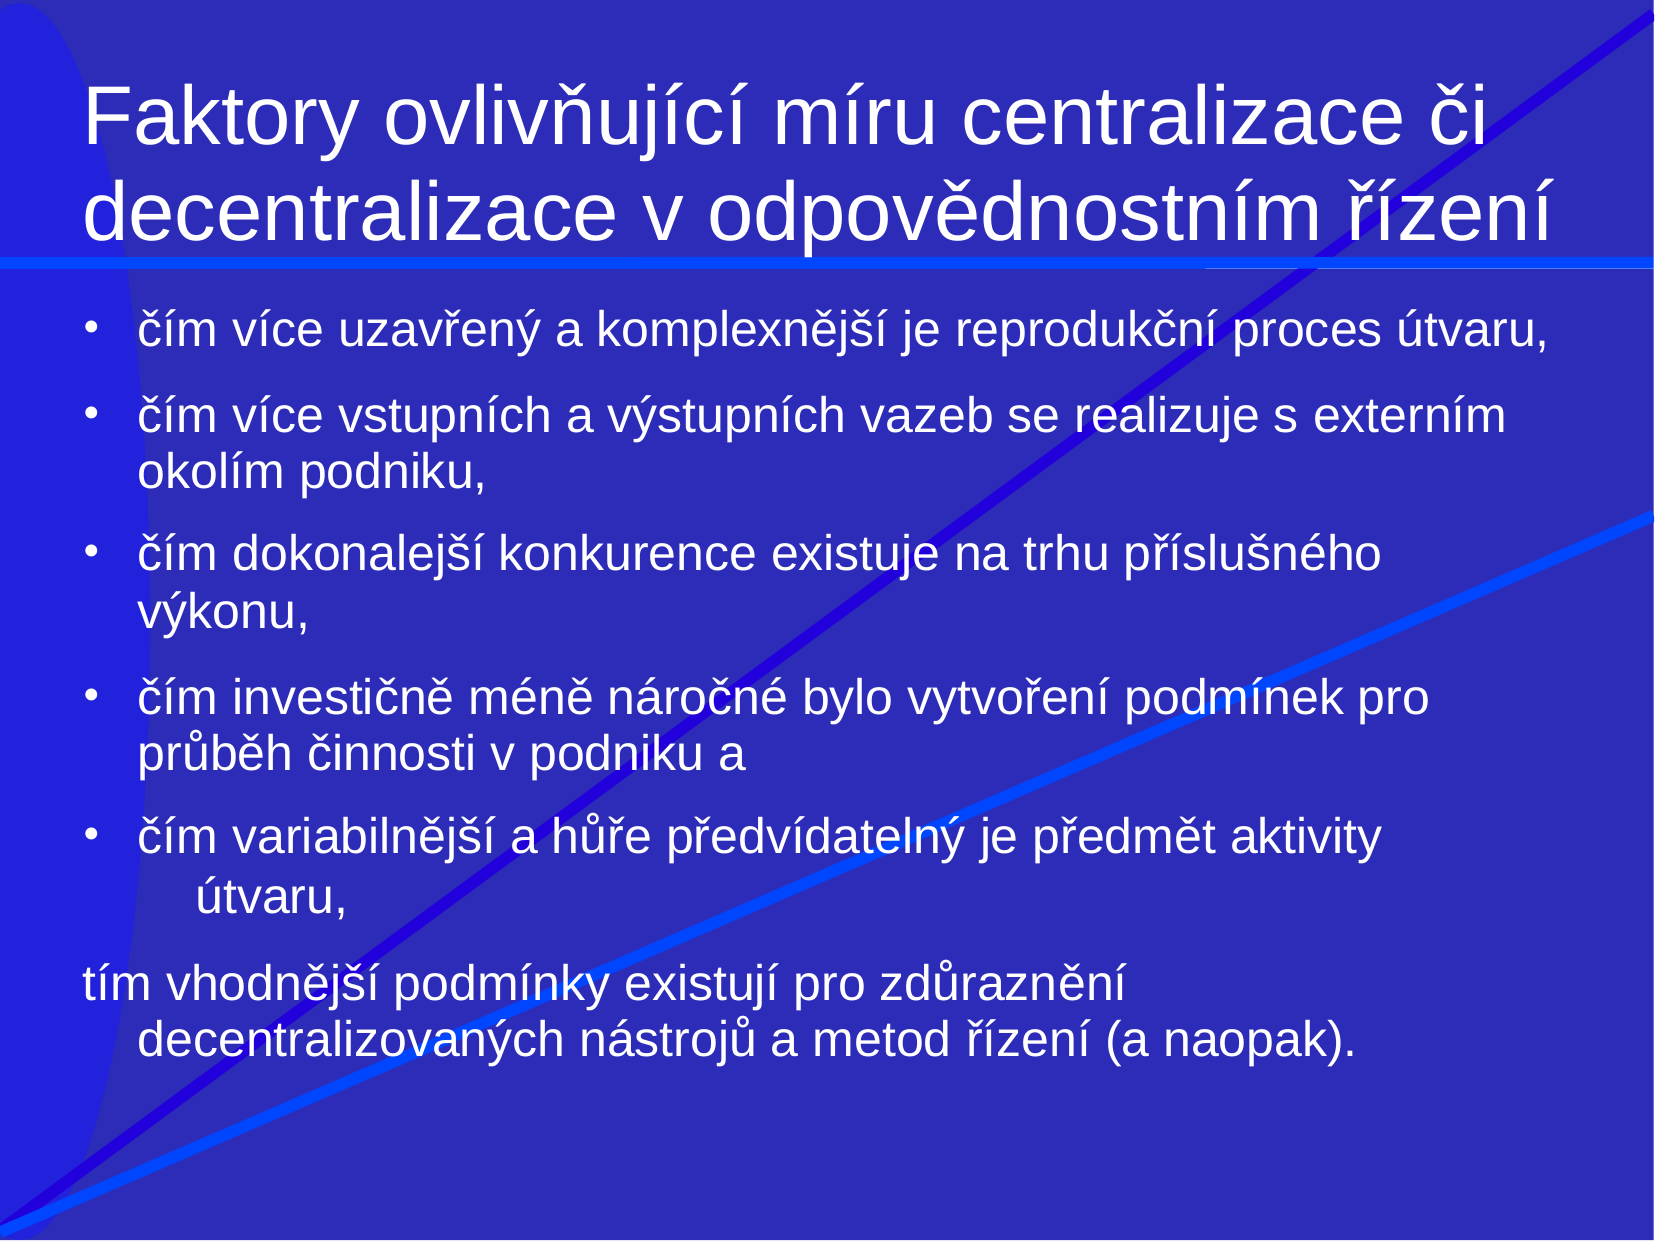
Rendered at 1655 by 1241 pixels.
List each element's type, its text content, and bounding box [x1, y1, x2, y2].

title Faktory ovlivňující míru centralizace či decentralizace v odpovědnostním řízení [80, 64, 1574, 272]
text_box čím více uzavřený a komplexnější je reprodukční proces útvaru, čím více vstupních a výstupních vazeb se realizuje s externím okolím podniku, čím dokonalejší konkurence existuje na trhu příslušného výkonu, čím investičně méně náročné bylo vytvoření podmínek pro průběh činnosti v podniku a čím variabilnější a hůře předvídatelný je předmět aktivity útvaru, tím vhodnější podmínky existují pro zdůraznění decentralizovaných nástrojů a metod řízení (a naopak). [80, 296, 1567, 1066]
